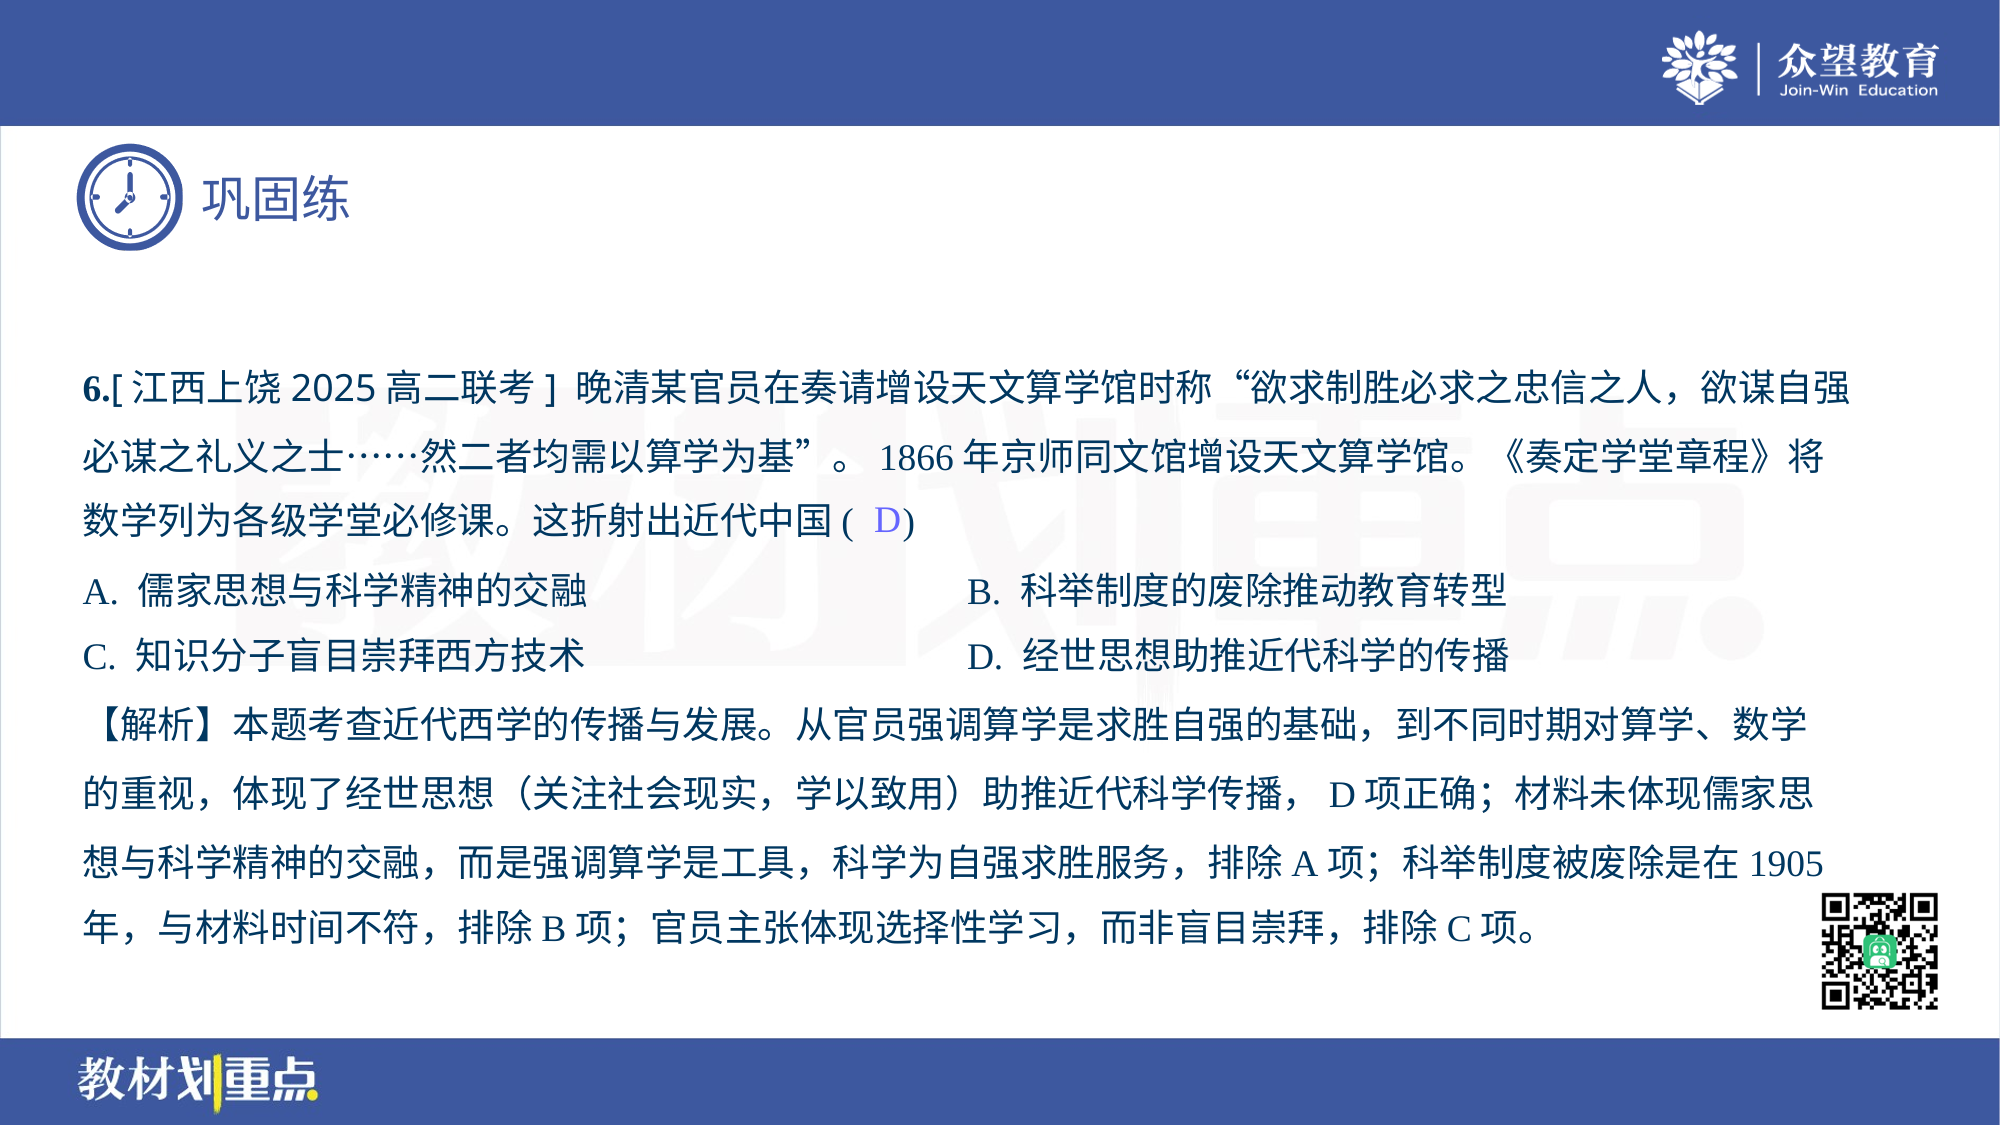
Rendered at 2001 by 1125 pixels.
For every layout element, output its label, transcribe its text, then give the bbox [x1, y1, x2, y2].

picture [0, 0, 2000, 1125]
text_box A. 儒家思想与科学精神的交融 B. 科举制度的废除推动教育转型 C. 知识分子盲目崇拜西方技术 D. 经世思想助推近代科学的传播 [82, 543, 1817, 670]
text_box D [860, 475, 915, 534]
text_box 6.[江西上饶2025高二联考] 晚清某官员在奏请增设天文算学馆时称“欲求制胜必求之忠信之人，欲谋自强 必谋之礼义之士……然二者均需以算学为基”。1866年京师同文馆增设天文算学馆。《奏定学堂章程》将 数学列为各级学堂必修课。这折射出近代中国( ) [82, 340, 1817, 536]
text_box 【解析】本题考查近代西学的传播与发展。从官员强调算学是求胜自强的基础，到不同时期对算学、数学 的重视，体现了经世思想（关注社会现实，学以致用）助推近代科学传播，D项正确；材料未体现儒家思 想与科学精神的交融，而是强调算学是工具，科学为自强求胜服务，排除A项；科举制度被废除是在1905 年，与材料时间不符，排除B项；官员主张体现选择性学习，而非盲目崇拜，排除C项。 [82, 677, 1817, 943]
